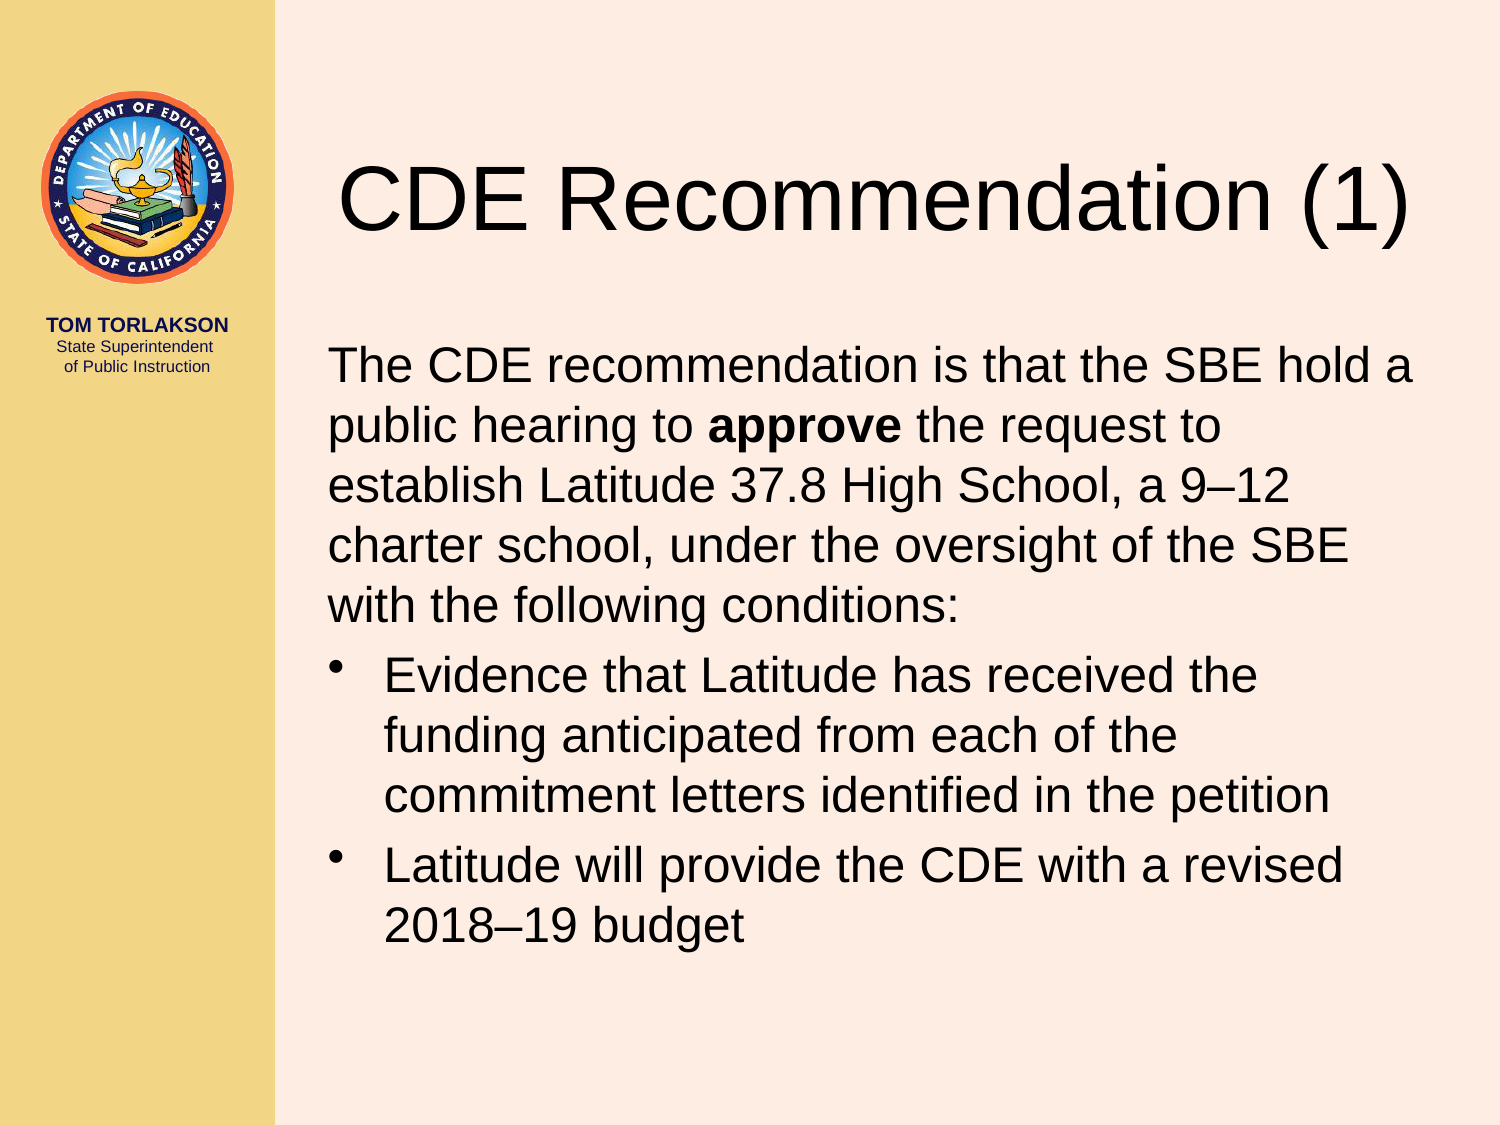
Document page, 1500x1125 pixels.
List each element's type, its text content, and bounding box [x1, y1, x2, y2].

picture [24, 74, 250, 300]
list The CDE recommendation is that the SBE hold a public hearing to approve the request to establish Latitude 37.8 High School, a 9–12 charter school, under the oversight of the SBE with the following conditions: Evidence that Latitude has received the funding anticipated from each of the commitment letters identified in the petition Latitude will provide the CDE with a revised 2018–19 budget [312, 324, 1438, 1000]
title CDE Recommendation (1) [312, 99, 1438, 288]
